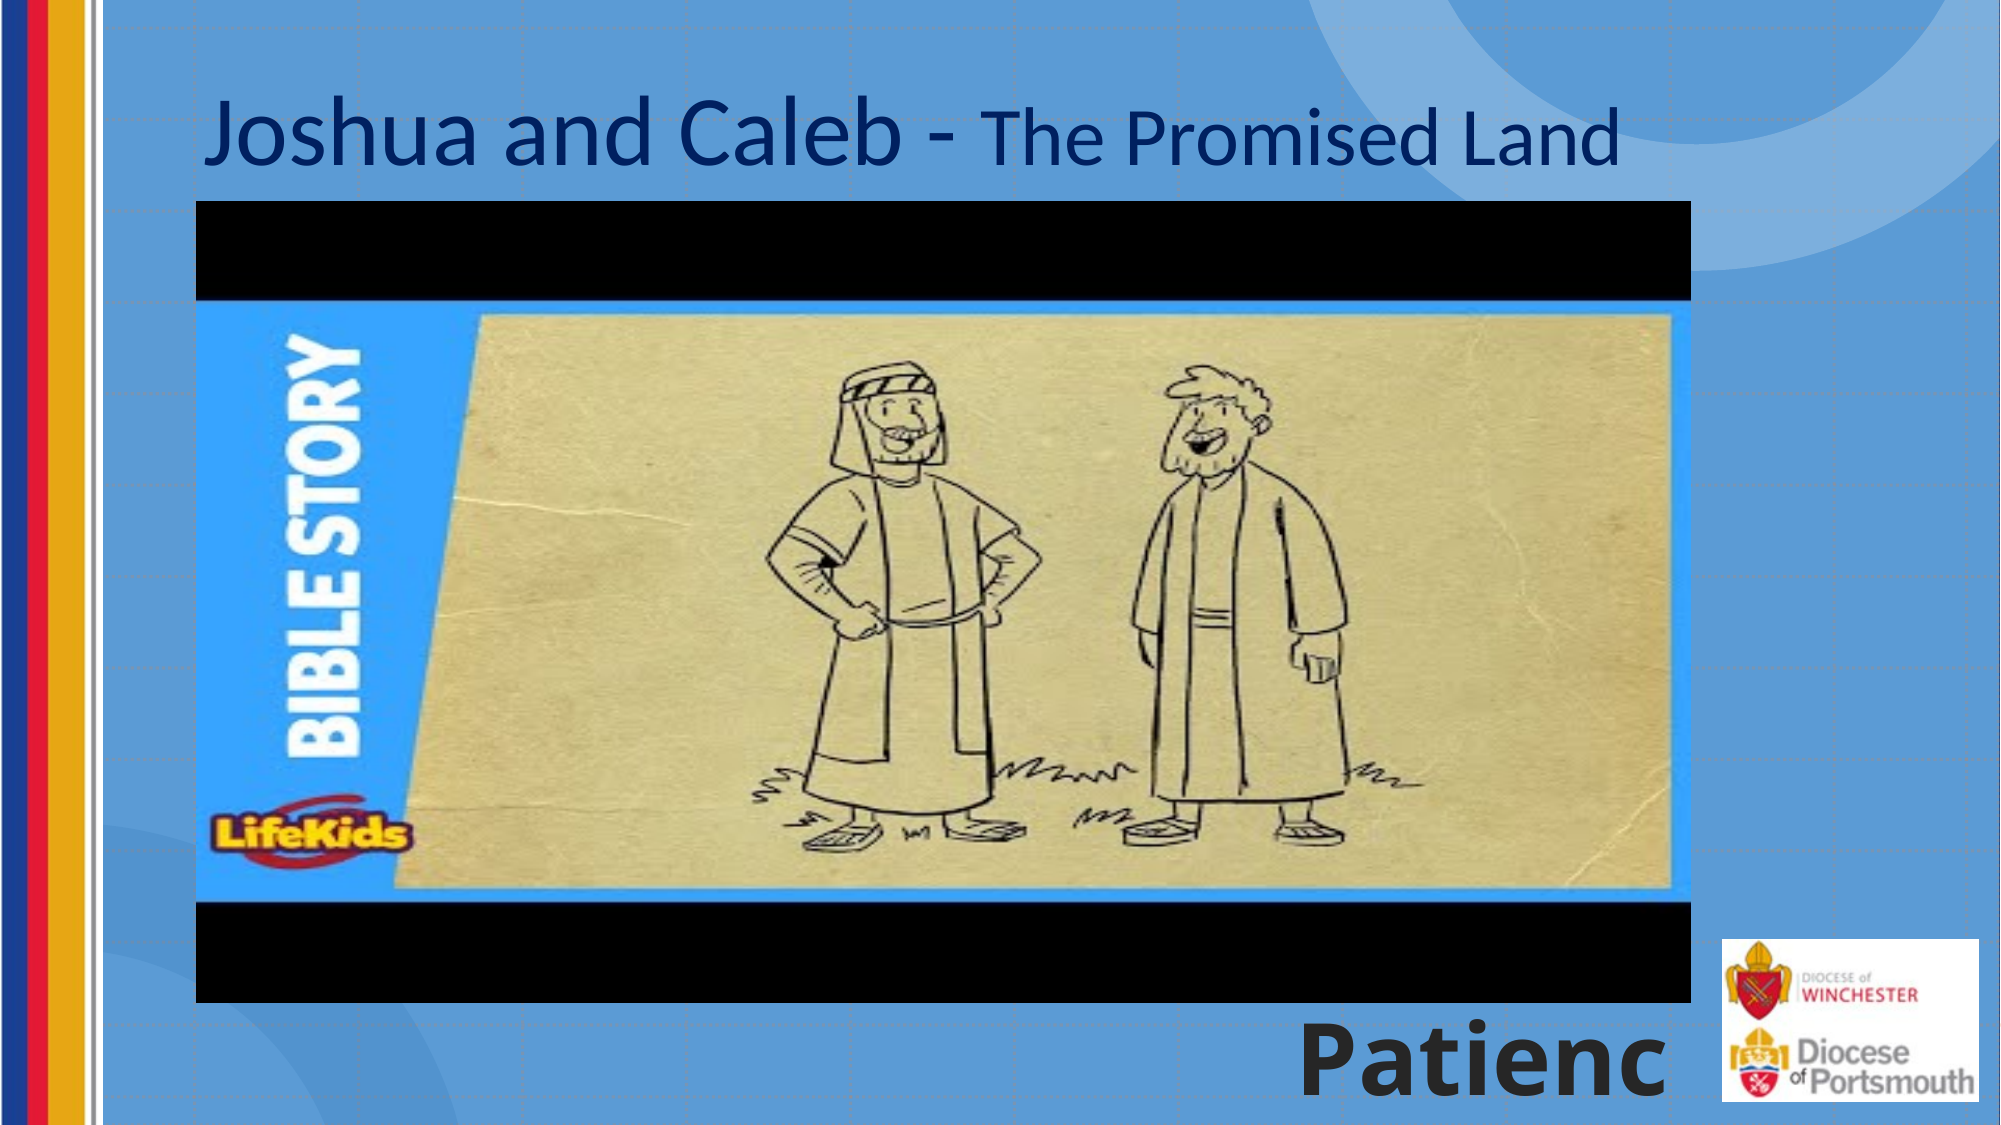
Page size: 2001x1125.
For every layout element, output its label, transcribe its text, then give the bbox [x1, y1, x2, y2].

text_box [195, 200, 1692, 1004]
text_box Joshua and Caleb - The Promised Land [188, 58, 1765, 194]
picture [1722, 939, 1979, 1102]
text_box Patience [1257, 987, 1708, 1125]
picture [0, 0, 103, 1125]
